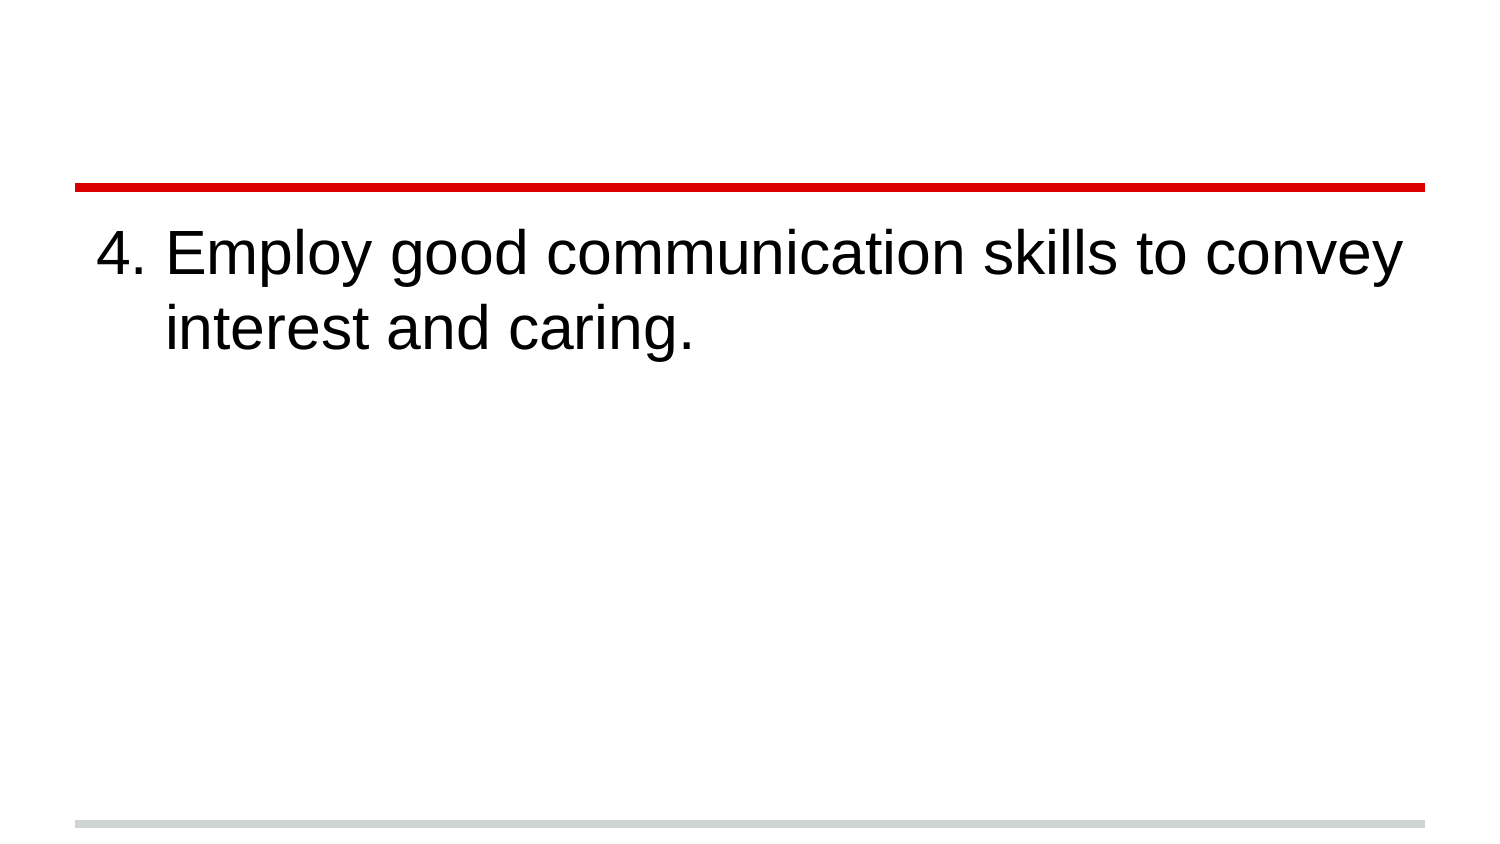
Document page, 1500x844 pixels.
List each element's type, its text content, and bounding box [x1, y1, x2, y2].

list Employ good communication skills to convey interest and caring. [75, 196, 1425, 808]
